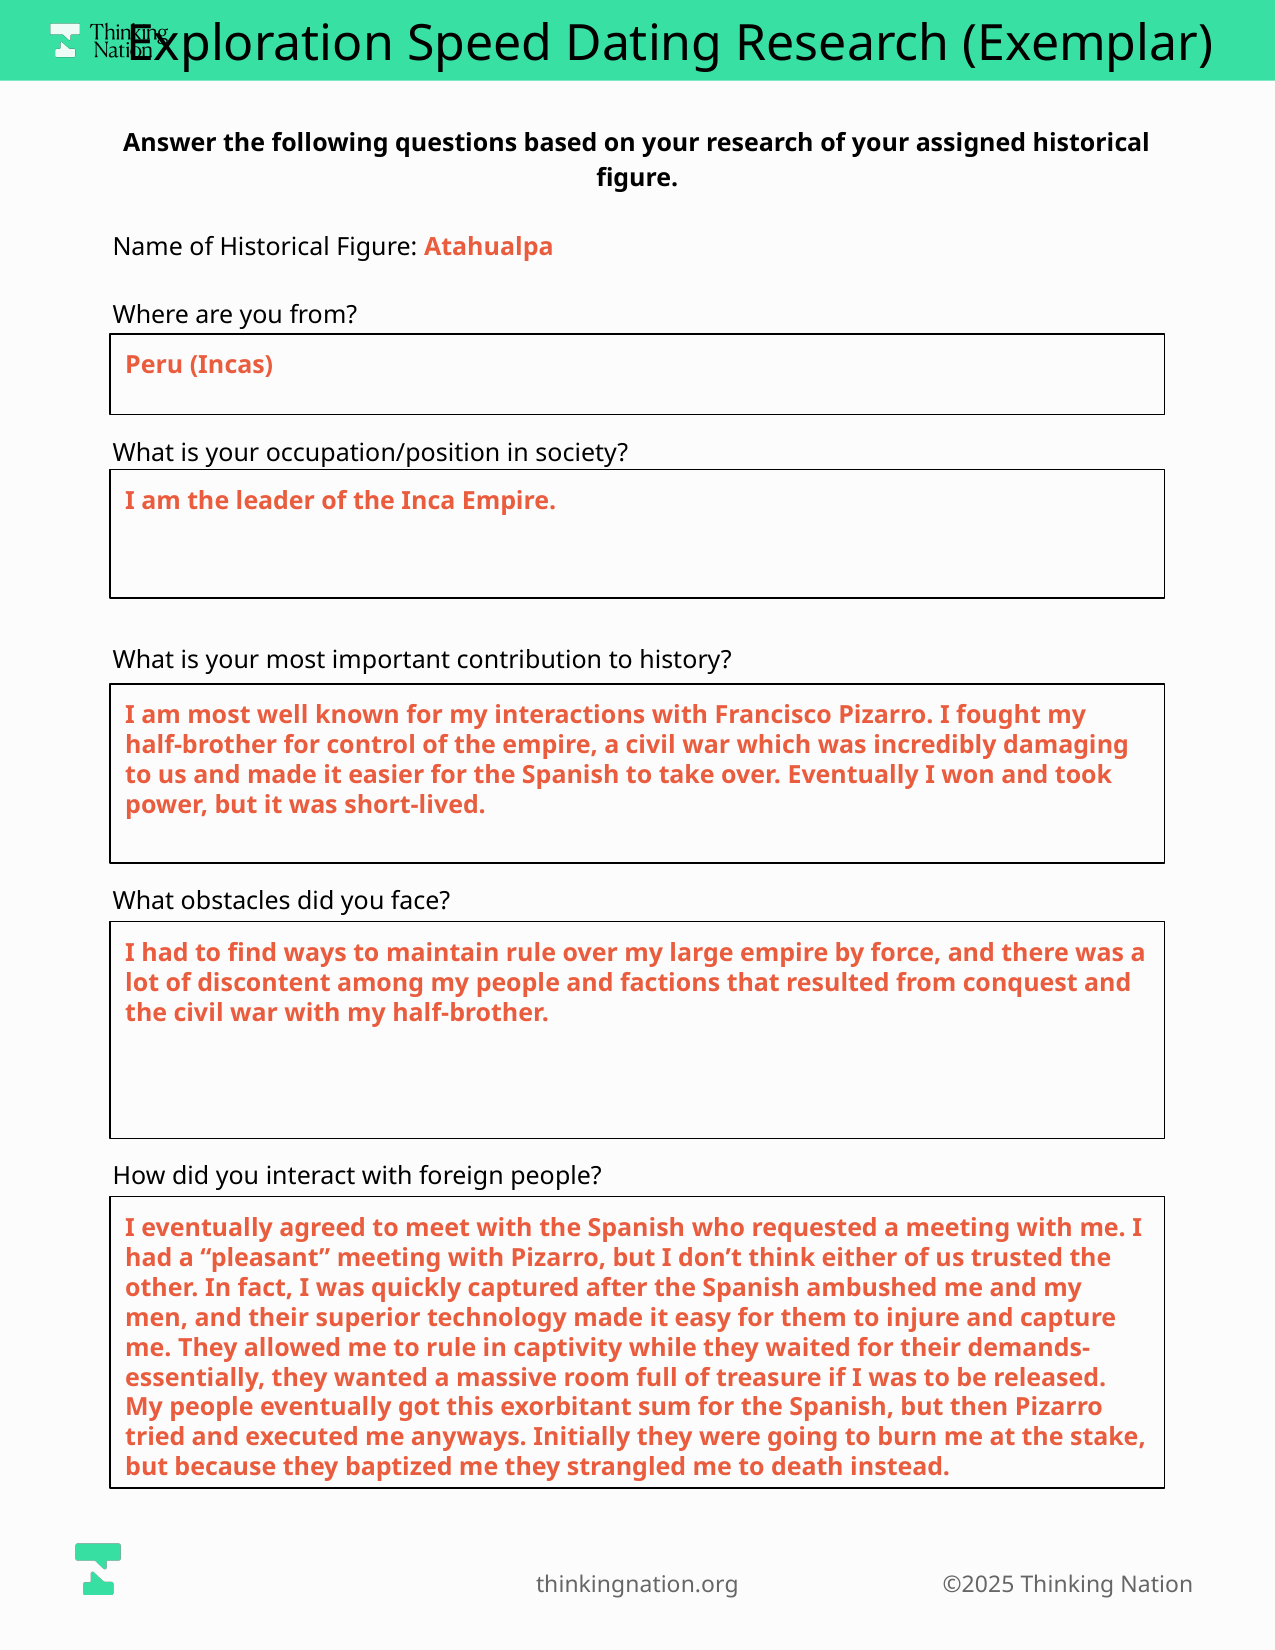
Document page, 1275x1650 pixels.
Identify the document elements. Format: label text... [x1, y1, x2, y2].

text_box ©2025 Thinking Nation [1178, 1553, 1210, 1605]
picture [36, 12, 172, 69]
text_box I eventually agreed to meet with the Spanish who requested a meeting with me. I had a “pleasant” meeting with Pizarro, but I don’t think either of us trusted the other. In fact, I was quickly captured after the Spanish ambushed me and my men, and their superior technology made it easy for them to injure and capture me. They allowed me to rule in captivity while they waited for their demands- essentially, they wanted a massive room full of treasure if I was to be released. My people eventually got this exorbitant sum for the Spanish, but then Pizarro tried and executed me anyways. Initially they were going to burn me at the stake, but because they baptized me they strangled me to death instead. [110, 1196, 1165, 1489]
picture [62, 1533, 134, 1605]
text_box Peru (Incas) [110, 333, 1165, 415]
text_box I had to find ways to maintain rule over my large empire by force, and there was a lot of discontent among my people and factions that resulted from conquest and the civil war with my half-brother. [110, 921, 1165, 1139]
text_box I am most well known for my interactions with Francisco Pizarro. I fought my half-brother for control of the empire, a civil war which was incredibly damaging to us and made it easier for the Spanish to take over. Eventually I won and took power, but it was short-lived. [110, 683, 1165, 863]
text_box Exploration Speed Dating Research (Exemplar) [0, 0, 1275, 81]
text_box Answer the following questions based on your research of your assigned historical figure. Name of Historical Figure: Atahualpa Where are you from? What is your occupation/position in society? What is your most important contribution to history? What obstacles did you face? How did you interact with foreign people? [97, 107, 1178, 1650]
text_box I am the leader of the Inca Empire. [110, 469, 1165, 598]
